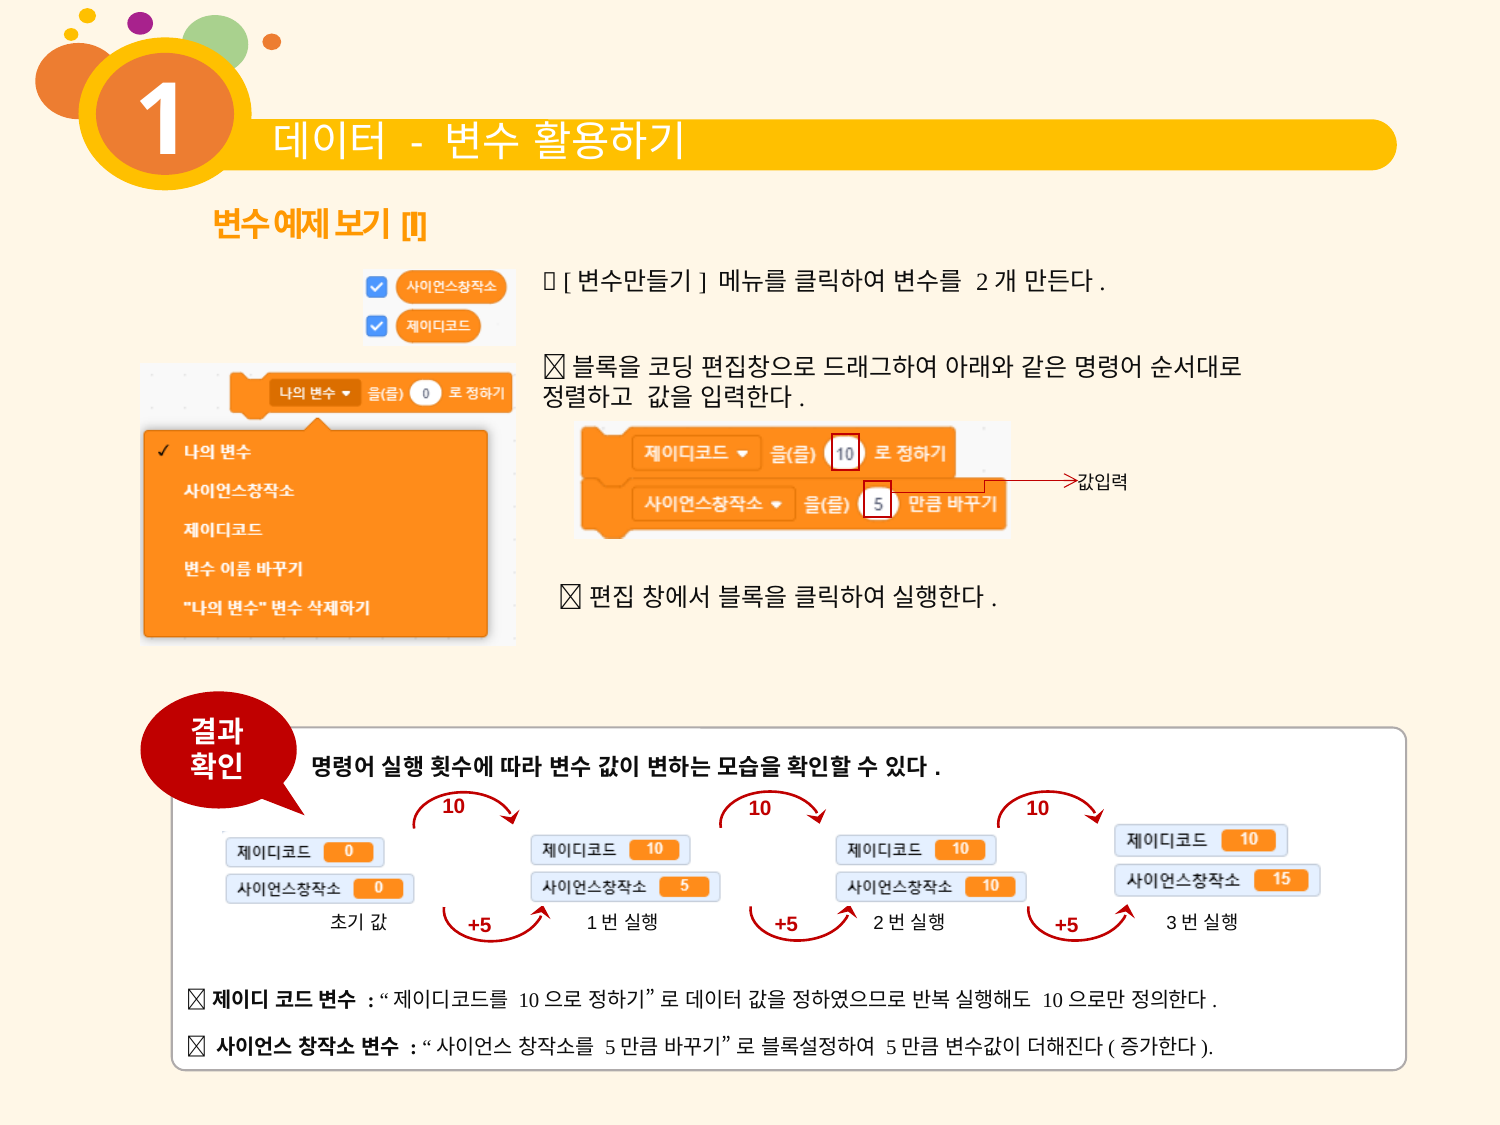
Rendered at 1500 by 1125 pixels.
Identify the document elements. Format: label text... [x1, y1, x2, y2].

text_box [890, 480, 1079, 493]
text_box  [변수만들기] 메뉴를 클릭하여 변수를 2개 만든다. [527, 257, 1500, 303]
text_box 변수 예제 보기[Ⅰ] [198, 175, 832, 251]
picture [831, 831, 1032, 906]
picture [1113, 820, 1325, 901]
text_box 편집 창에서 블록을 클릭하여 실행한다. [543, 574, 1153, 619]
text_box  사이언스 창작소 변수 : “사이언스 창작소를 5만큼 바꾸기” 로 블록설정하여 5만큼 변수값이 더해진다(증가한다). [171, 1026, 1360, 1066]
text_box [266, 785, 1336, 961]
picture [140, 363, 516, 646]
text_box 명령어 실행 횟수에 따라 변수 값이 변하는 모습을 확인할 수 있다. [301, 745, 1344, 788]
text_box 결과 확인 [175, 705, 301, 791]
picture [574, 421, 1011, 539]
text_box 1 [119, 46, 274, 182]
text_box 블록을 코딩 편집창으로 드래그하여 아래와 같은 명령어 순서대로 정렬하고 값을 입력한다. [527, 344, 1336, 420]
picture [363, 269, 516, 346]
text_box 값입력 [1062, 463, 1184, 502]
text_box [170, 726, 1408, 1072]
text_box [139, 690, 271, 810]
text_box 데이터 - 변수 활용하기 [274, 99, 1500, 188]
picture [222, 831, 422, 909]
text_box 제이디 코드 변수 : “제이디코드를 10으로 정하기” 로 데이터 값을 정하였으므로 반복 실행해도 10으로만 정의한다. [171, 979, 1407, 1019]
picture [527, 831, 727, 906]
